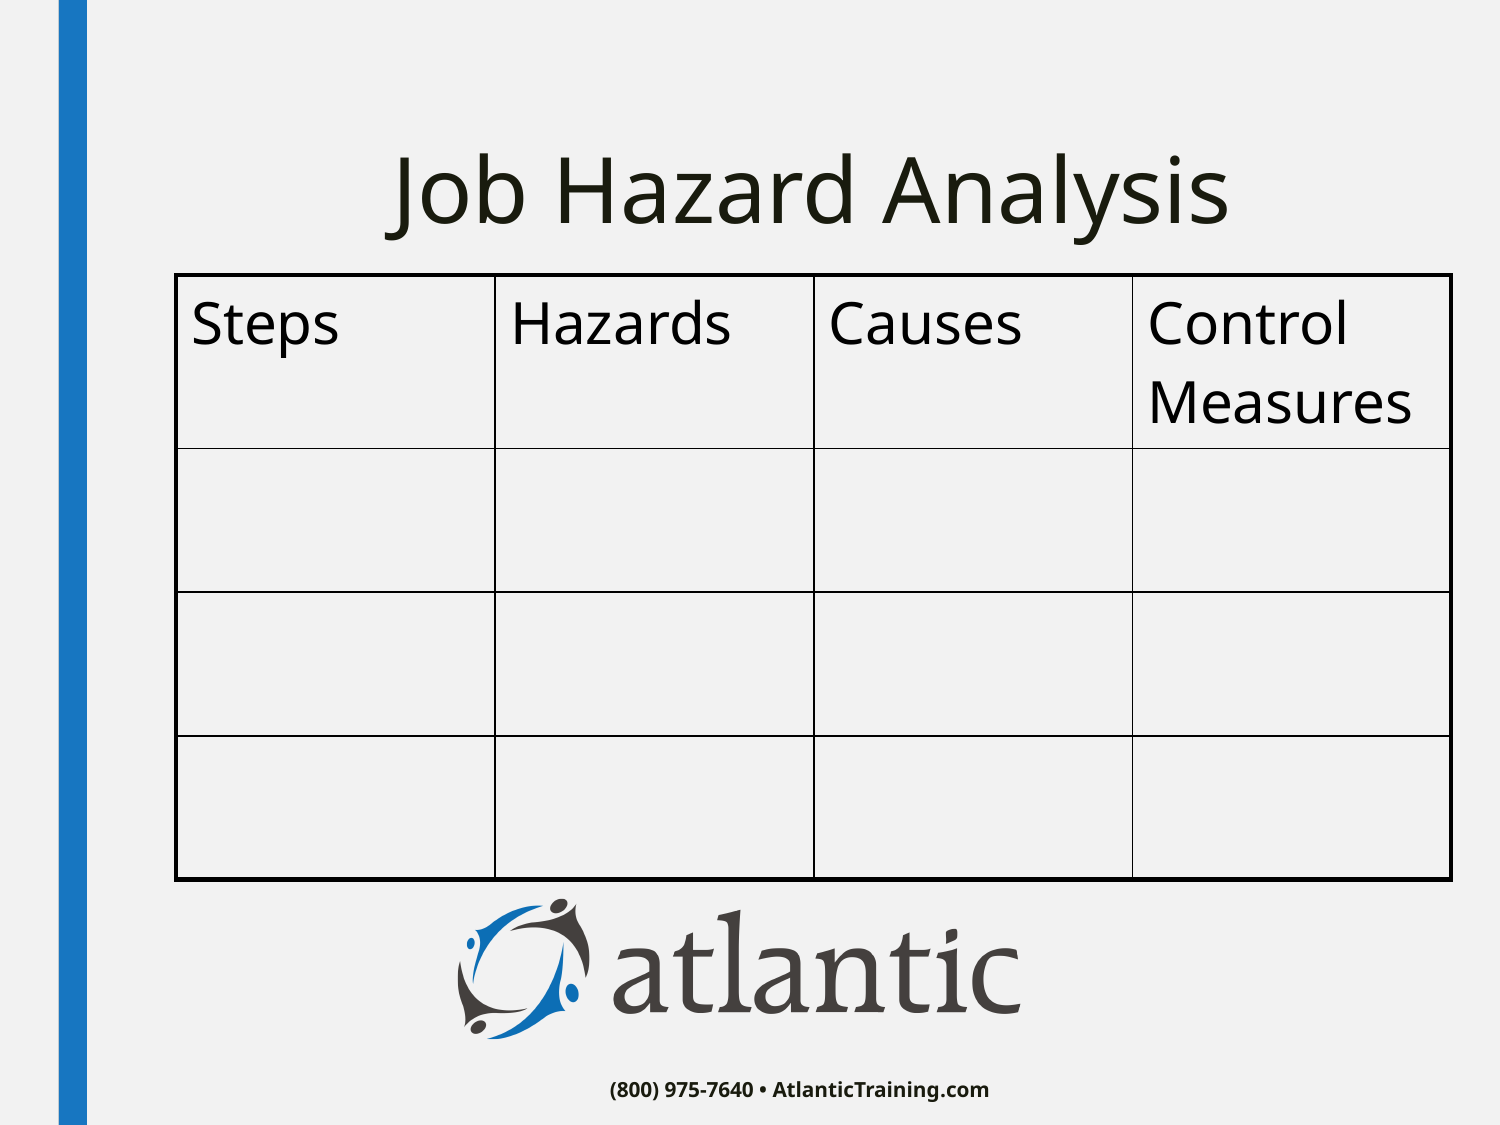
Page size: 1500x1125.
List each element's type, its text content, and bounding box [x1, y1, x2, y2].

table_cell [815, 737, 1132, 877]
table_cell [178, 737, 494, 877]
table_cell [178, 449, 494, 591]
table_cell [496, 593, 813, 735]
table_header Steps [178, 277, 494, 448]
table_cell [1133, 737, 1449, 877]
table_cell [178, 593, 494, 735]
table_cell [496, 449, 813, 591]
picture [454, 886, 1030, 1059]
table_cell [1133, 449, 1449, 591]
table_cell [815, 449, 1132, 591]
table_header Causes [815, 277, 1132, 448]
table_cell [815, 593, 1132, 735]
table_cell [496, 737, 813, 877]
title Job Hazard Analysis [174, 137, 1450, 273]
table_header Hazards [496, 277, 813, 448]
footer (800) 975-7640 • AtlanticTraining.com [562, 1052, 1038, 1125]
table_header Control Measures [1133, 277, 1449, 448]
table_cell [1133, 593, 1449, 735]
